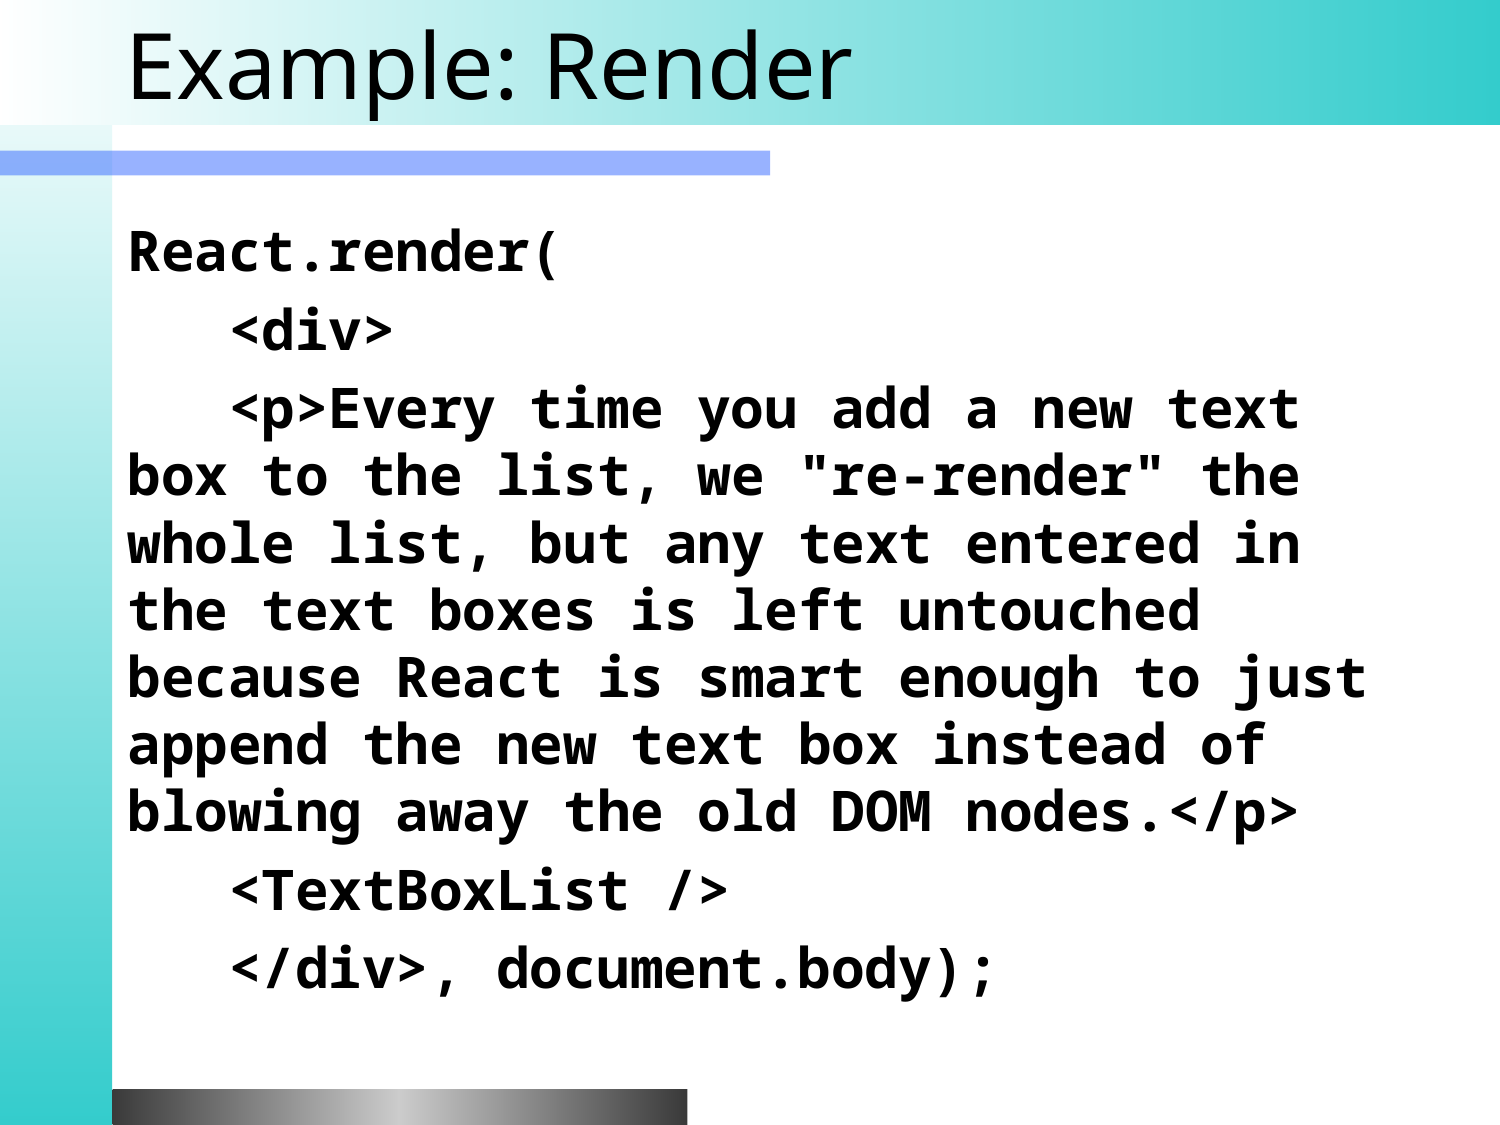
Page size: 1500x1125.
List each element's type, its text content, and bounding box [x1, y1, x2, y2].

list React.render( <div> <p>Every time you add a new text box to the list, we "re-render" the whole list, but any text entered in the text boxes is left untouched because React is smart enough to just append the new text box instead of blowing away the old DOM nodes.</p> <TextBoxList /> </div>, document.body); [112, 208, 1388, 1072]
title Example: Render [110, 0, 1388, 127]
